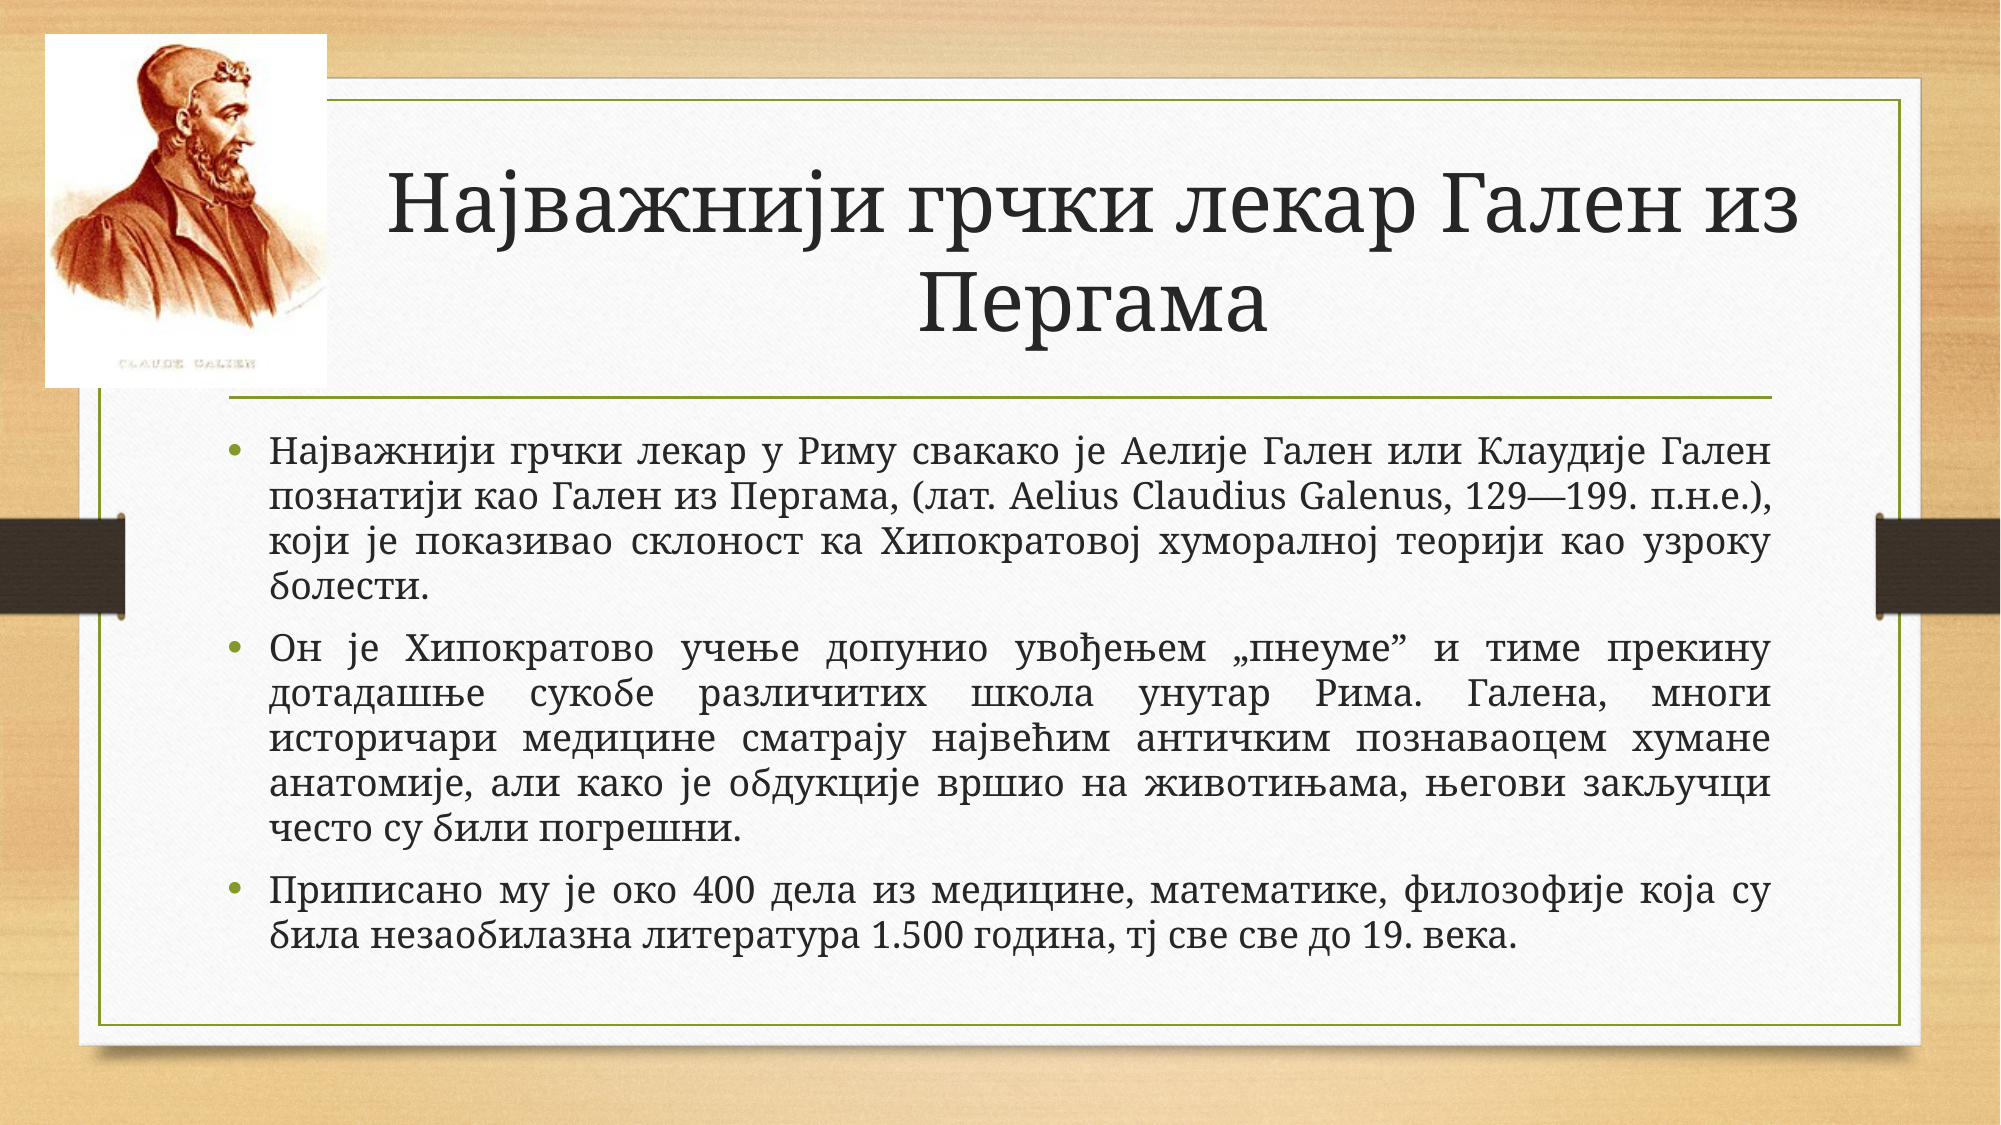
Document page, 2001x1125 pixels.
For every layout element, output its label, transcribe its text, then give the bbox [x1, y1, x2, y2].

list Најважнији грчки лекар у Риму свакако је Аелије Гален или Клаудије Гален познатији као Гален из Пергама, (лат. Aelius Claudius Galenus, 129—199. п.н.е.), који је показивао склоност ка Хипократовој хуморалној теорији као узроку болести. Он је Хипократово учење допунио увођењем „пнеуме” и тиме прекину дотадашње сукобе различитих школа унутар Рима. Галена, многи историчари медицине сматрају највећим античким познаваоцем хумане анатомије, али како је обдукције вршио на животињама, његови закључци често су били погрешни. Приписано му је око 400 дела из медицине, математике, филозофије која су била незаобилазна литература 1.500 година, тј све све до 19. века. [212, 419, 1788, 964]
picture [0, 0, 2001, 1125]
title Најважнији грчки лекар Гален из Пергама [327, 142, 1882, 356]
